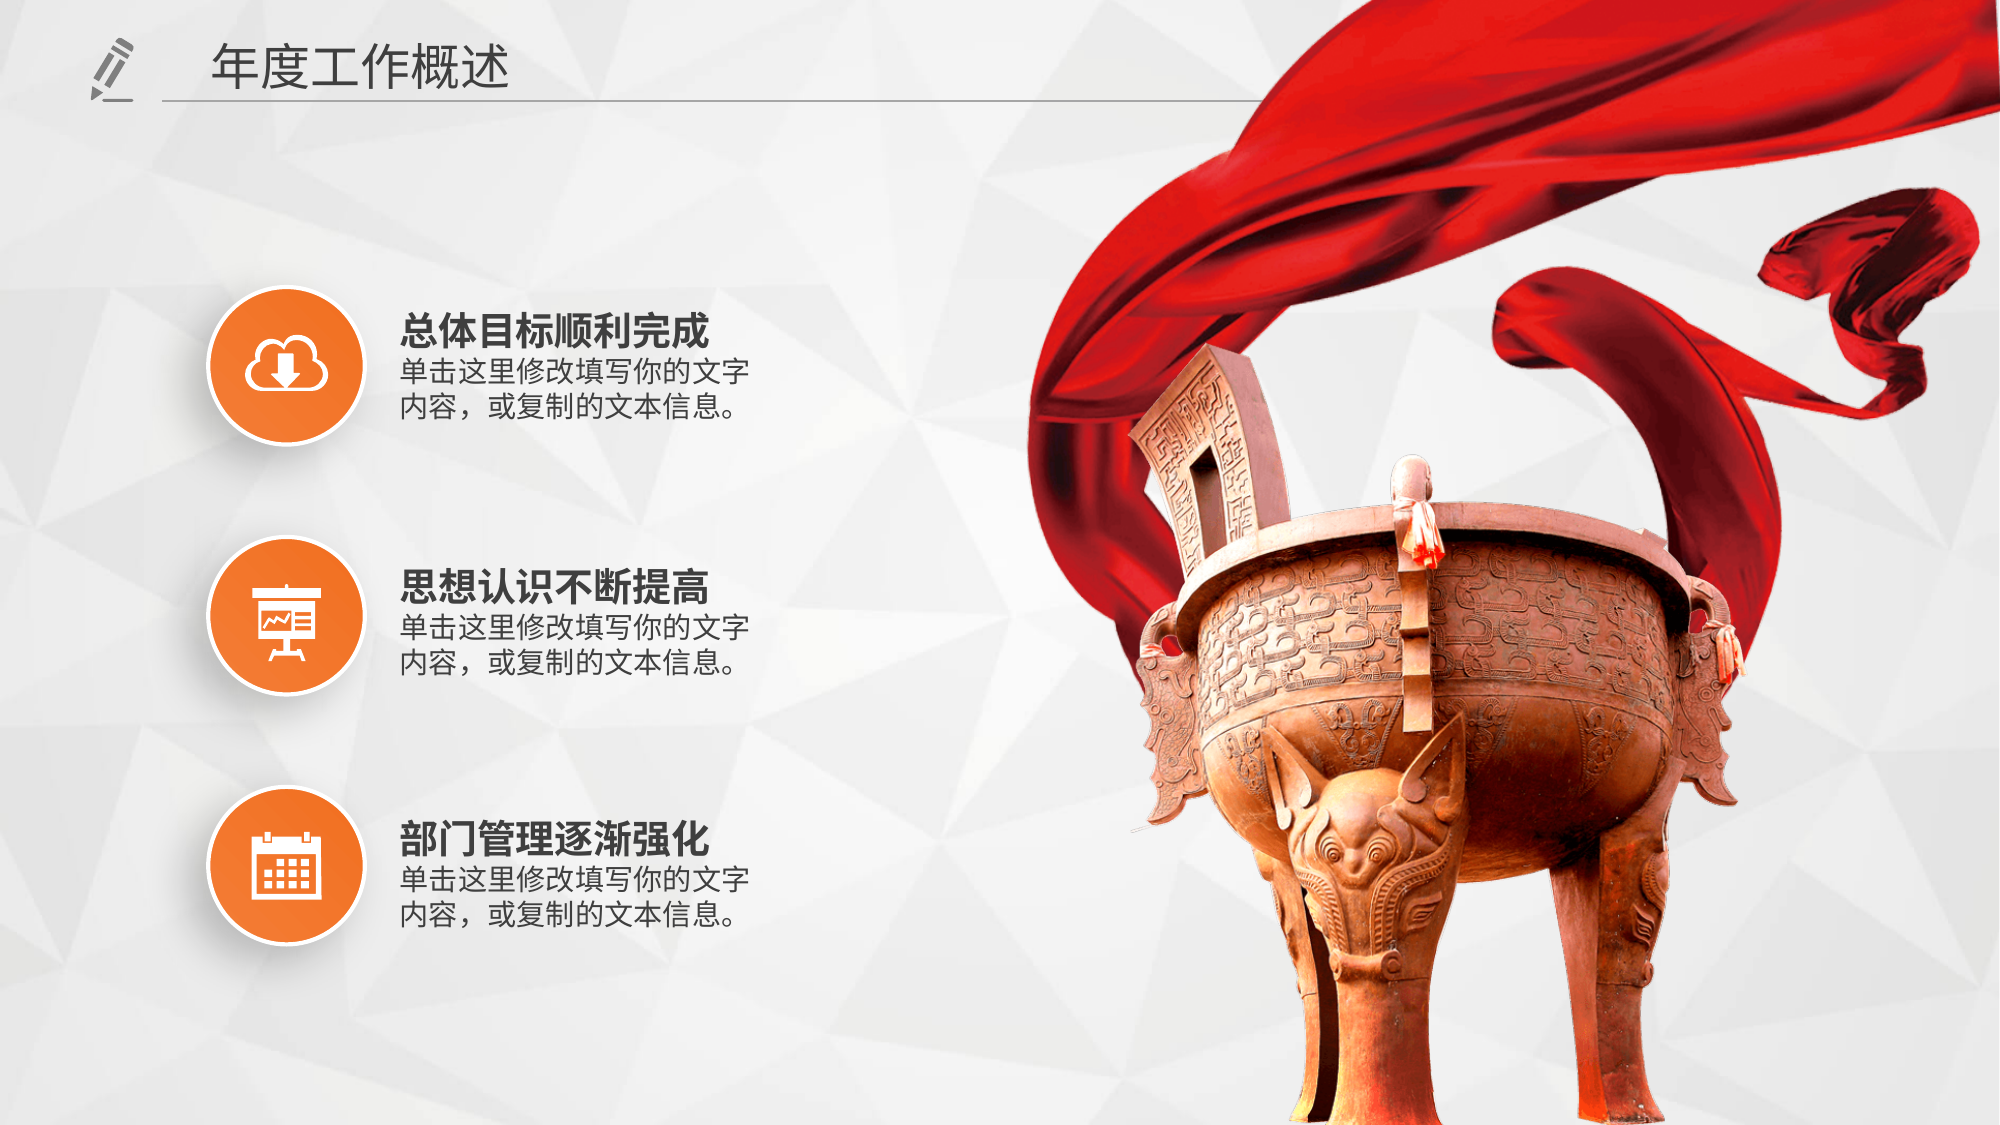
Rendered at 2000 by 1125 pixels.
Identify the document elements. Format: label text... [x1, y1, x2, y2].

text_box [206, 784, 367, 947]
text_box 部门管理逐渐强化 单击这里修改填写你的文字内容，或复制的文本信息。 [389, 809, 785, 937]
text_box 总体目标顺利完成 单击这里修改填写你的文字内容，或复制的文本信息。 [389, 301, 785, 429]
text_box [110, 45, 130, 59]
text_box [93, 52, 115, 82]
text_box [115, 37, 134, 52]
text_box [102, 98, 134, 102]
text_box [104, 59, 126, 89]
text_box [252, 583, 322, 662]
text_box [245, 334, 329, 391]
picture [0, 0, 2000, 1125]
text_box 年度工作概述 [196, 28, 526, 100]
text_box [90, 86, 104, 101]
text_box [206, 534, 367, 697]
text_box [251, 831, 322, 900]
text_box 思想认识不断提高 单击这里修改填写你的文字内容，或复制的文本信息。 [389, 557, 785, 685]
text_box [206, 284, 367, 447]
